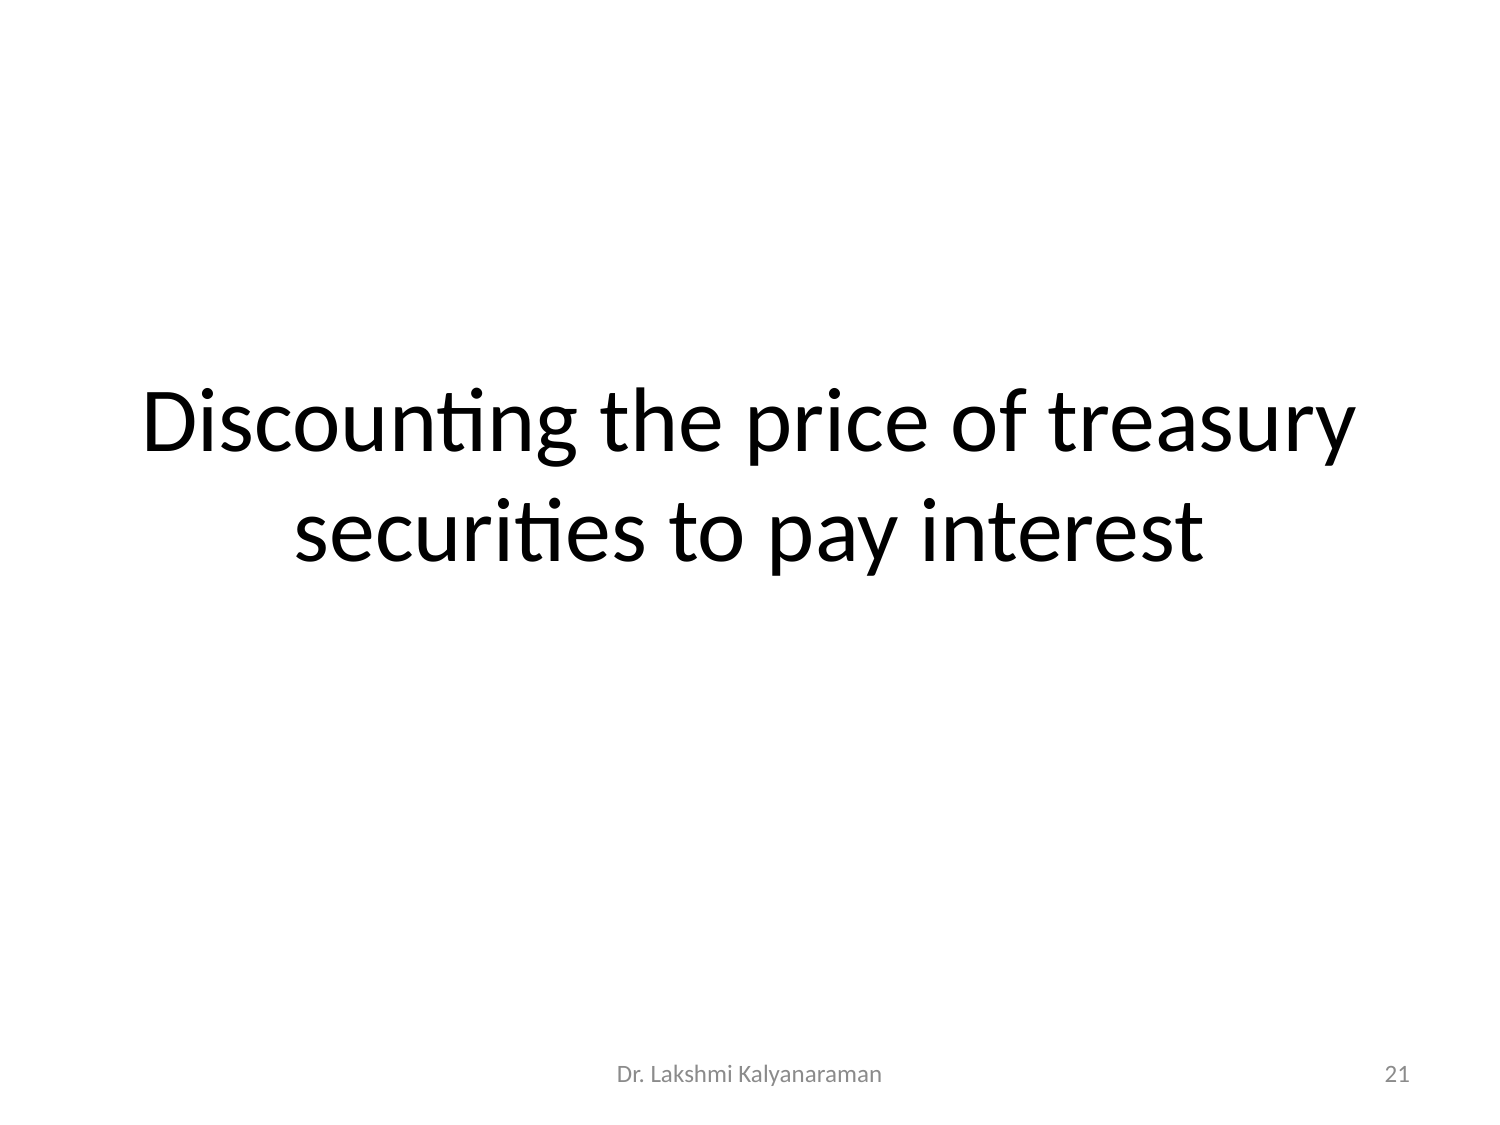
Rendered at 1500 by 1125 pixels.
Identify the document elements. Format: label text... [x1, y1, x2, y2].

title Discounting the price of treasury securities to pay interest [112, 349, 1388, 591]
footer Dr. Lakshmi Kalyanaraman [512, 1042, 988, 1103]
slide_number 21 [1074, 1042, 1425, 1103]
